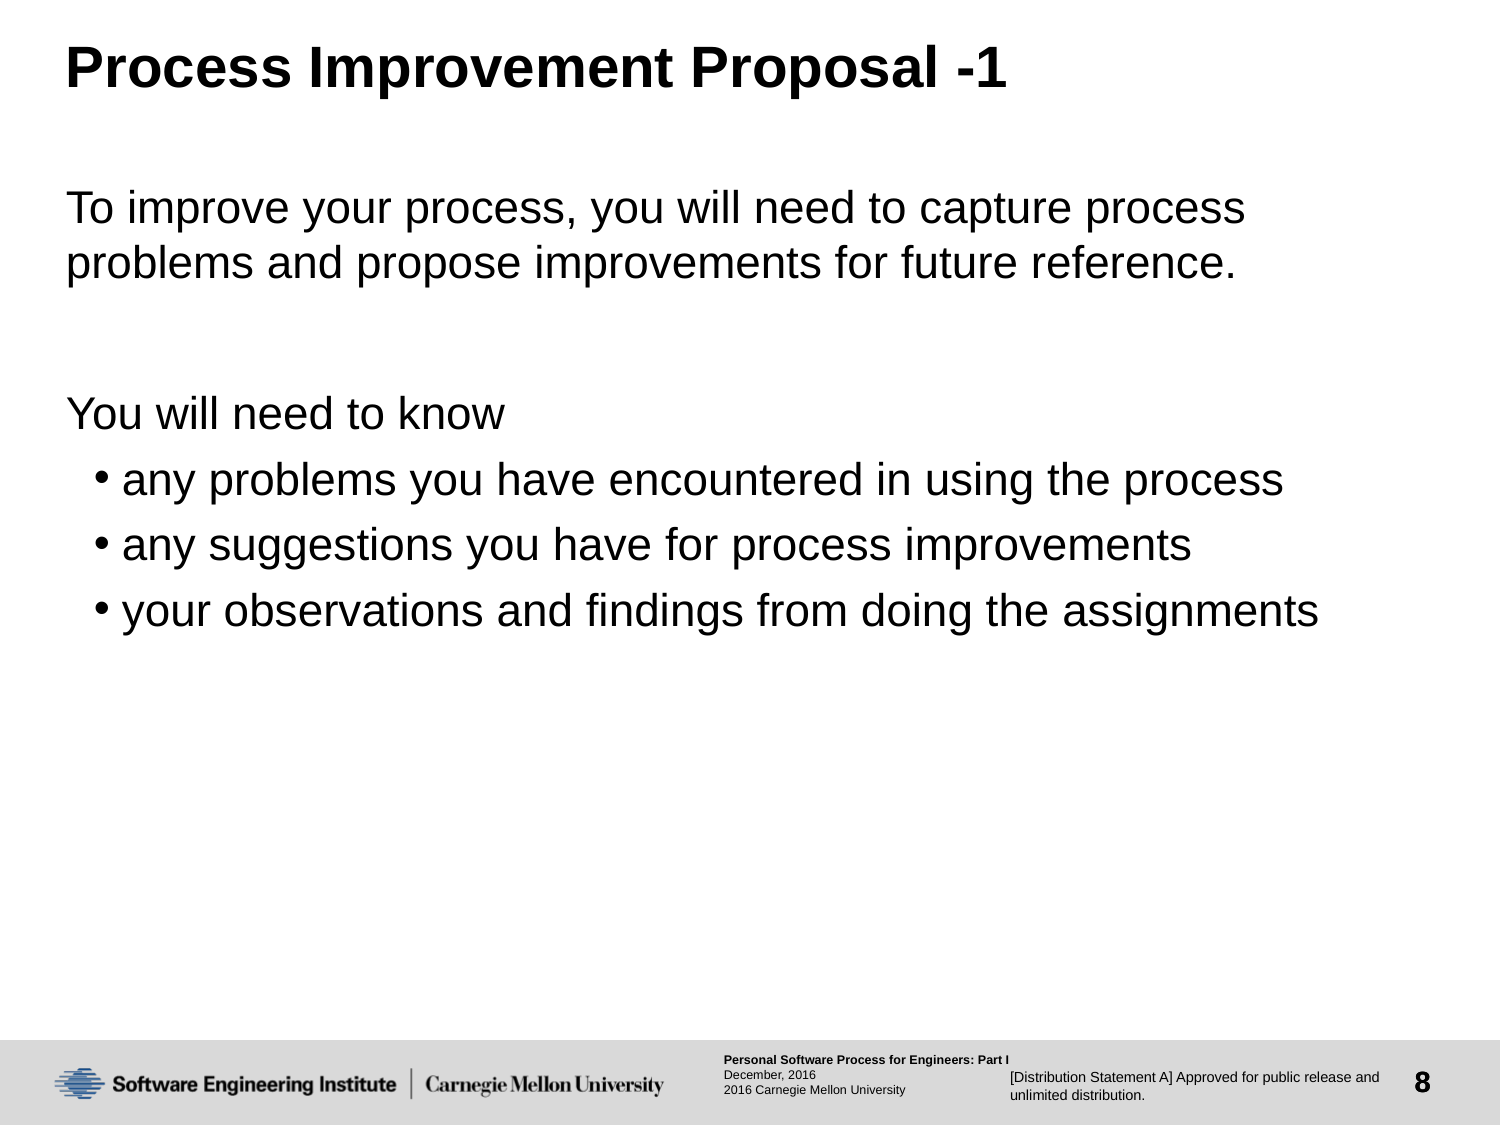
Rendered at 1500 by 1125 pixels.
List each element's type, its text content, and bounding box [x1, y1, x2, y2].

title Process Improvement Proposal -1 [65, 37, 1313, 148]
picture [46, 1061, 673, 1104]
list To improve your process, you will need to capture process problems and propose improvements for future reference. You will need to know any problems you have encountered in using the process any suggestions you have for process improvements your observations and findings from doing the assignments [65, 177, 1431, 1000]
